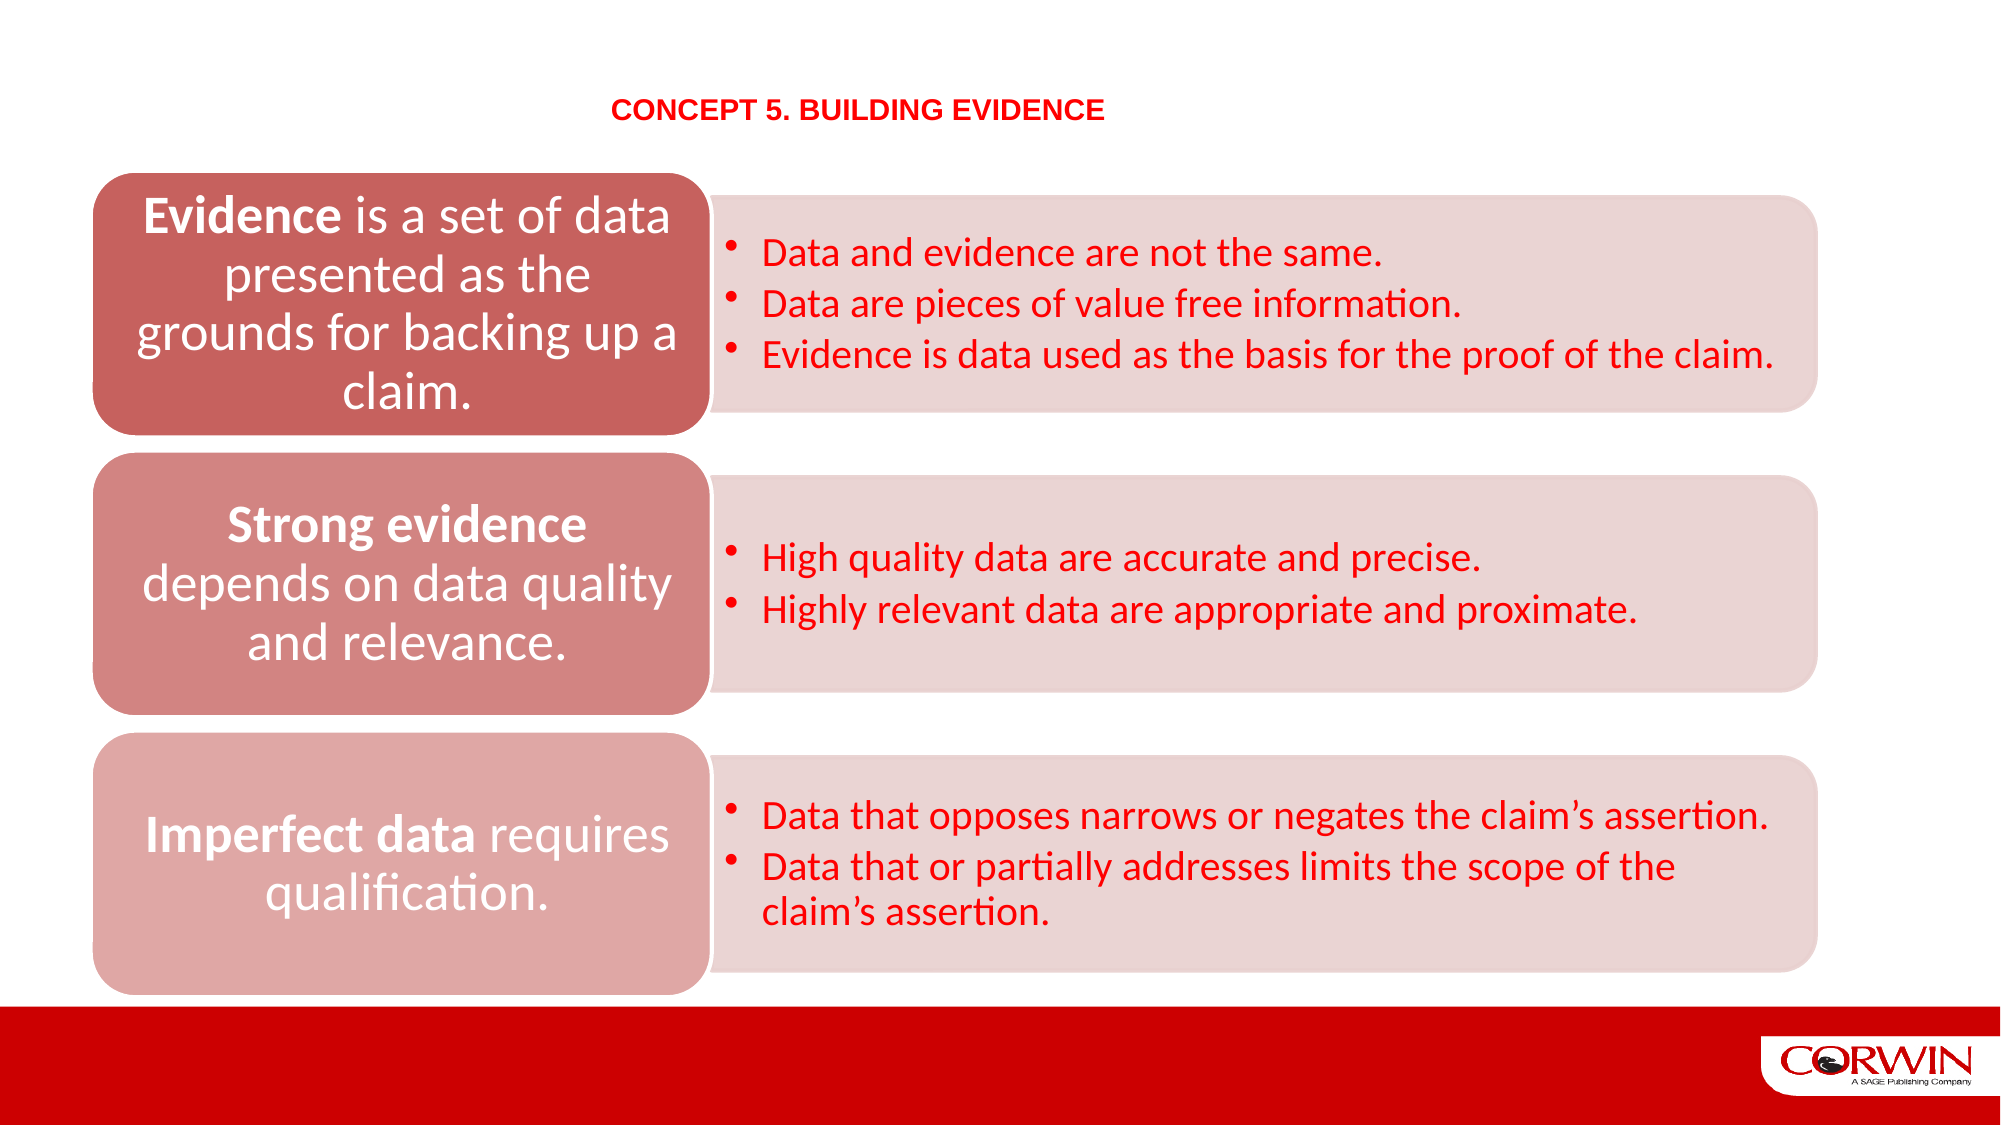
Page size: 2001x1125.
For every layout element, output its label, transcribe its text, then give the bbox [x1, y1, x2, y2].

title CONCEPT 5. BUILDING EVIDENCE [0, 82, 1725, 171]
picture [0, 0, 2001, 1125]
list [90, 169, 1816, 998]
